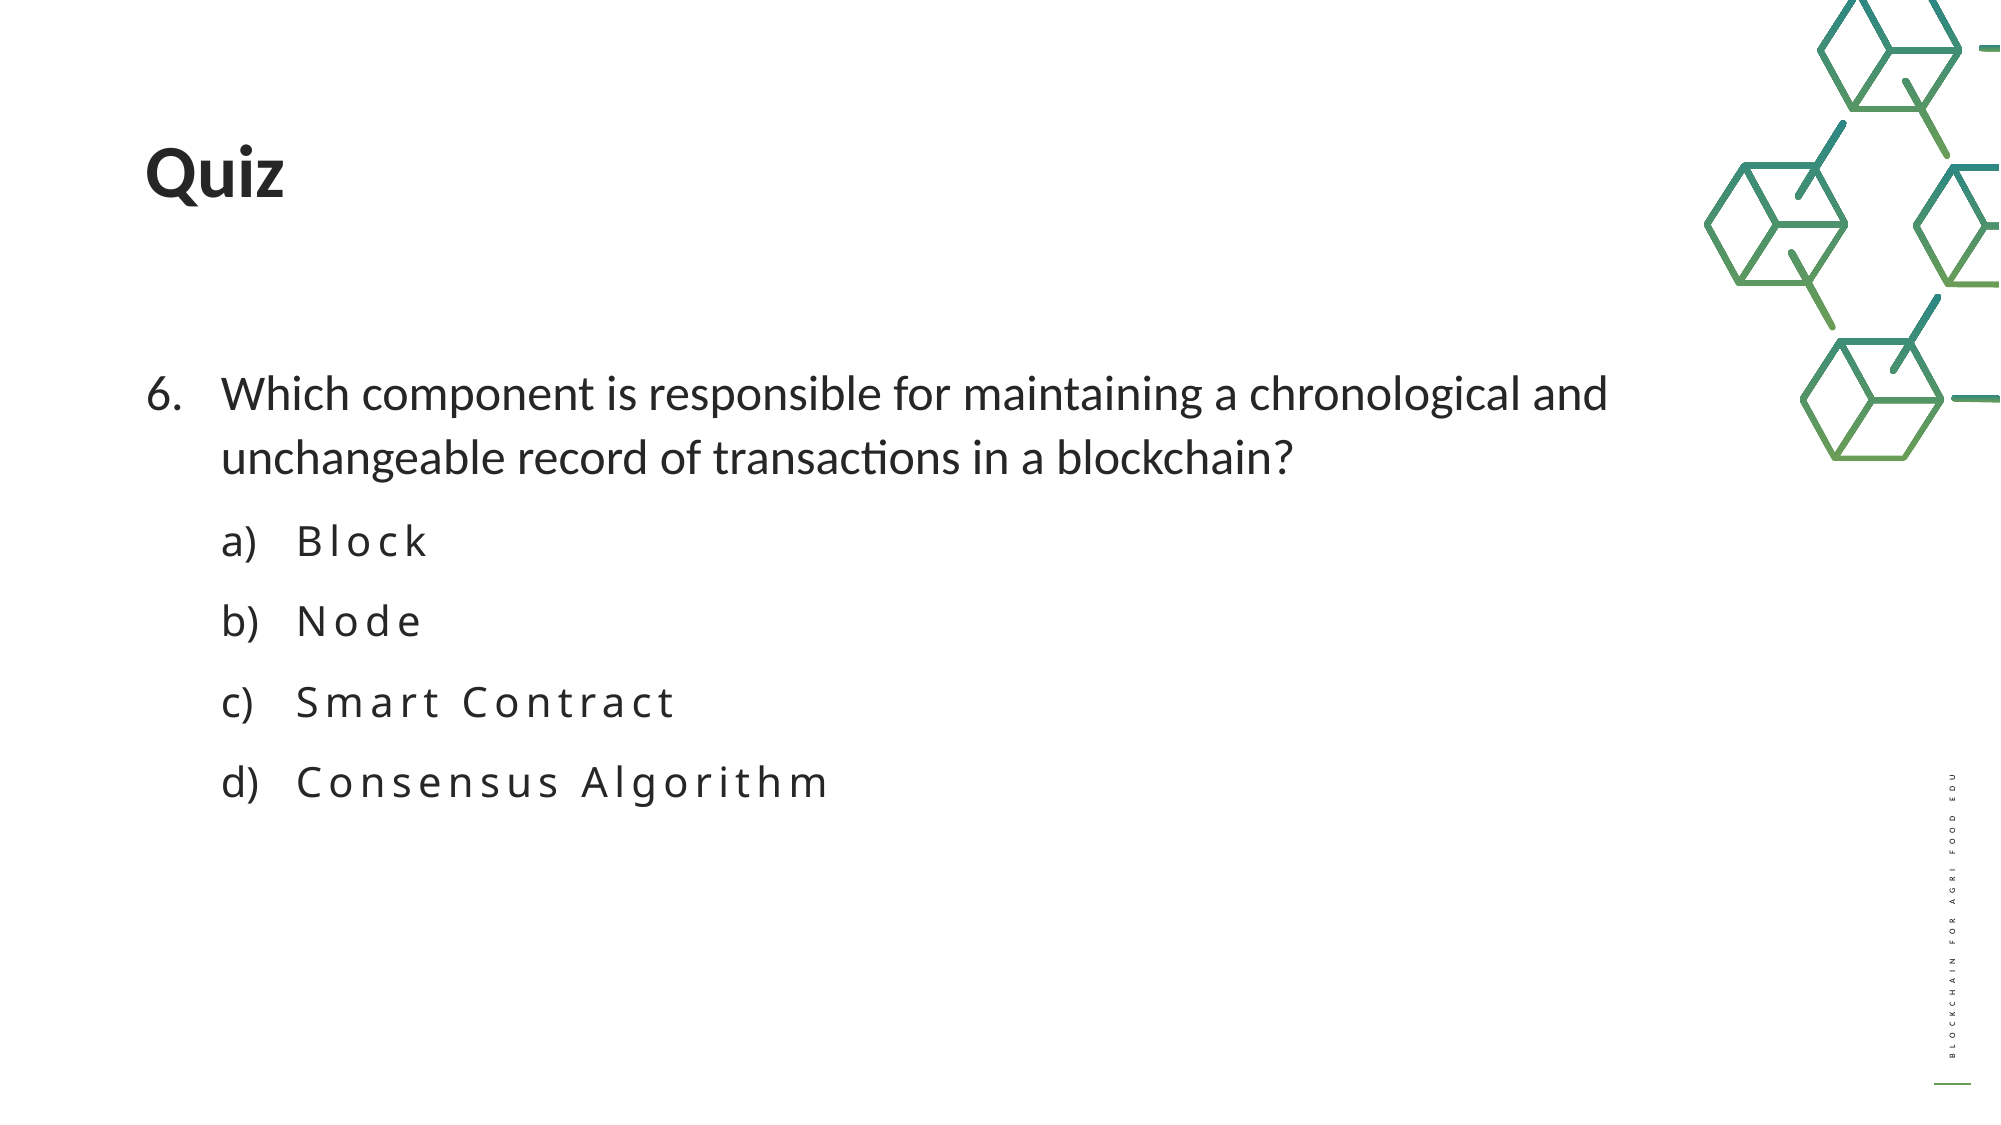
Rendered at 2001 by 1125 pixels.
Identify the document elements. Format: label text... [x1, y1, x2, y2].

list Quiz [130, 124, 1704, 337]
list Which component is responsible for maintaining a chronological and unchangeable record of transactions in a blockchain? Block Node Smart Contract Consensus Algorithm [130, 348, 1869, 1035]
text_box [1704, 0, 2000, 461]
